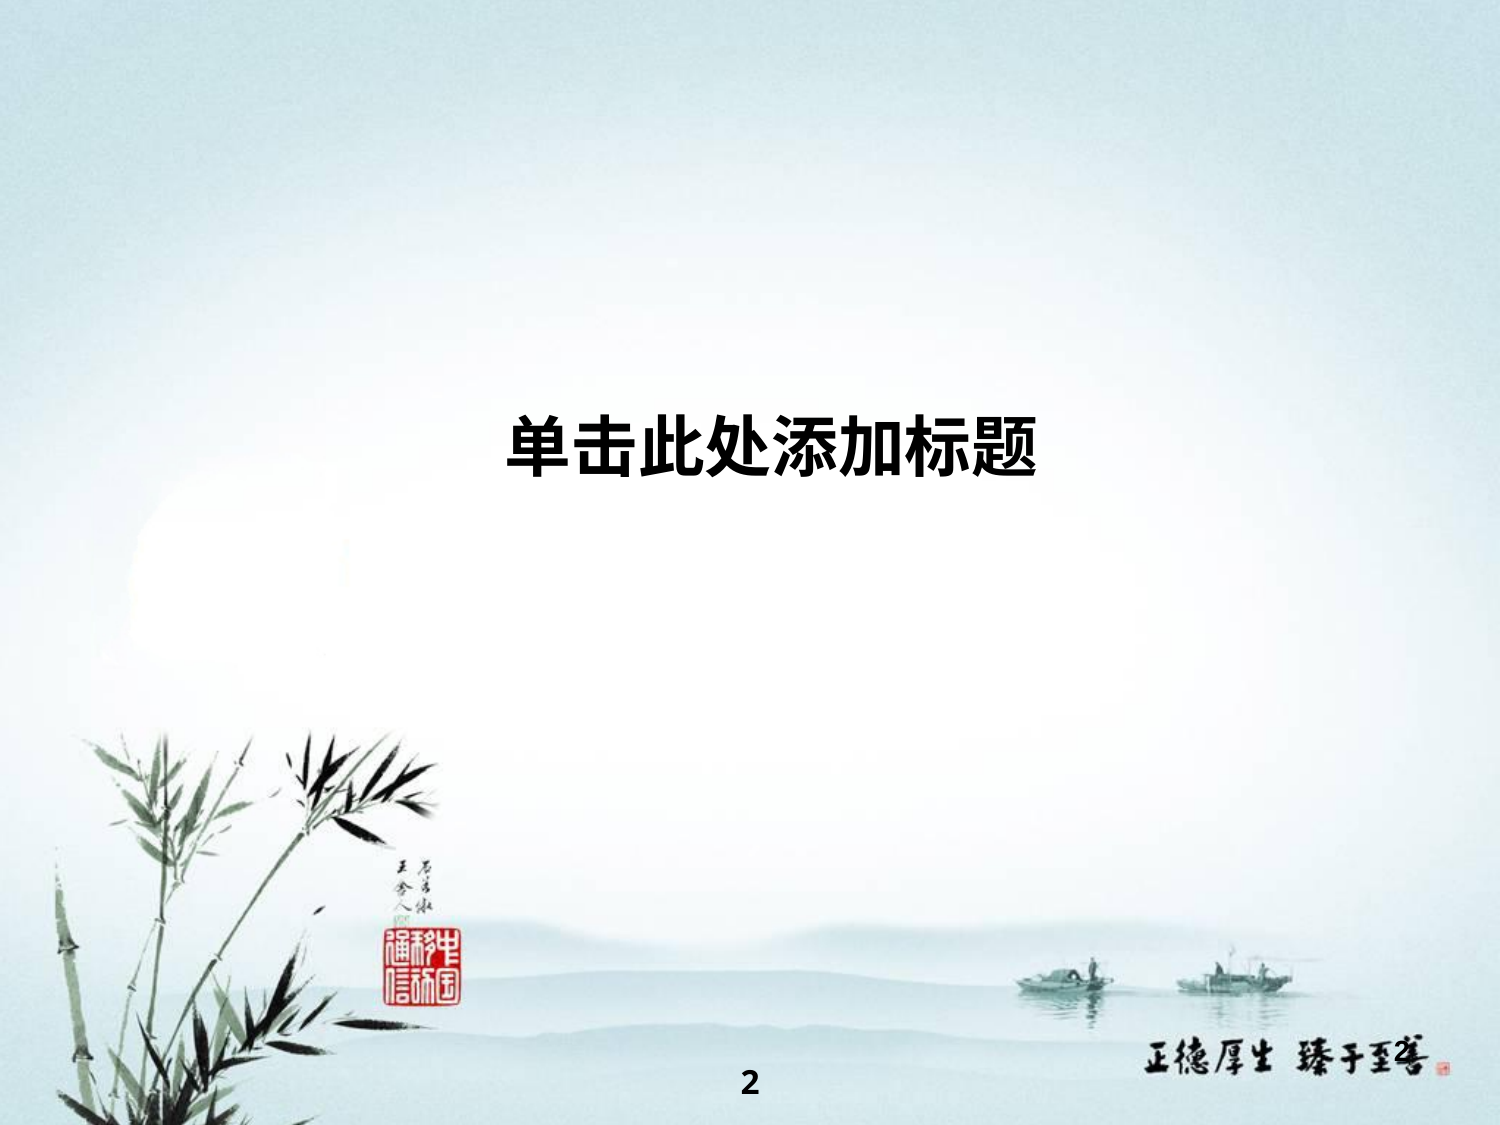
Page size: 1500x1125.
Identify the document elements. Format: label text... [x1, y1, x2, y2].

title [139, 278, 1415, 520]
picture [0, 0, 1500, 1125]
text_box 2 [1074, 1024, 1425, 1103]
subtitle 单击此处添加标题 [246, 397, 1297, 685]
